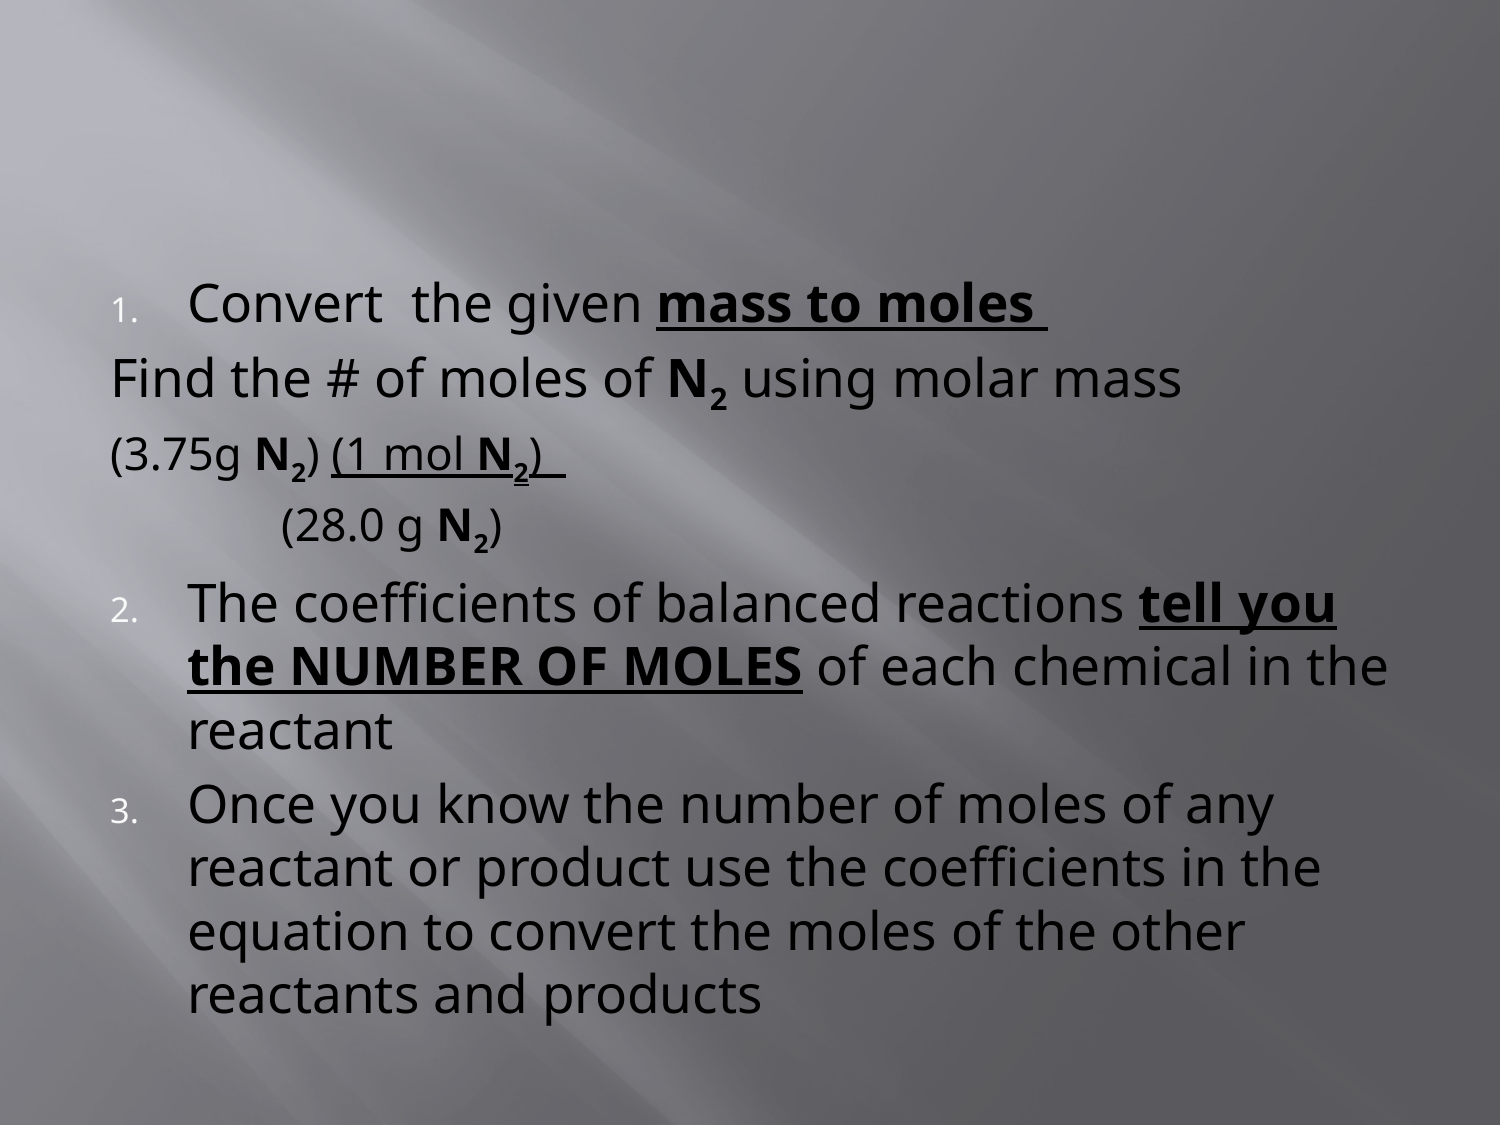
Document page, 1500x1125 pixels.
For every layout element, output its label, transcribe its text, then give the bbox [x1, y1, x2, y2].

list Convert the given mass to moles Find the # of moles of N2 using molar mass (3.75g N2) (1 mol N2) (28.0 g N2) The coefficients of balanced reactions tell you the NUMBER OF MOLES of each chemical in the reactant Once you know the number of moles of any reactant or product use the coefficients in the equation to convert the moles of the other reactants and products [75, 262, 1425, 1035]
